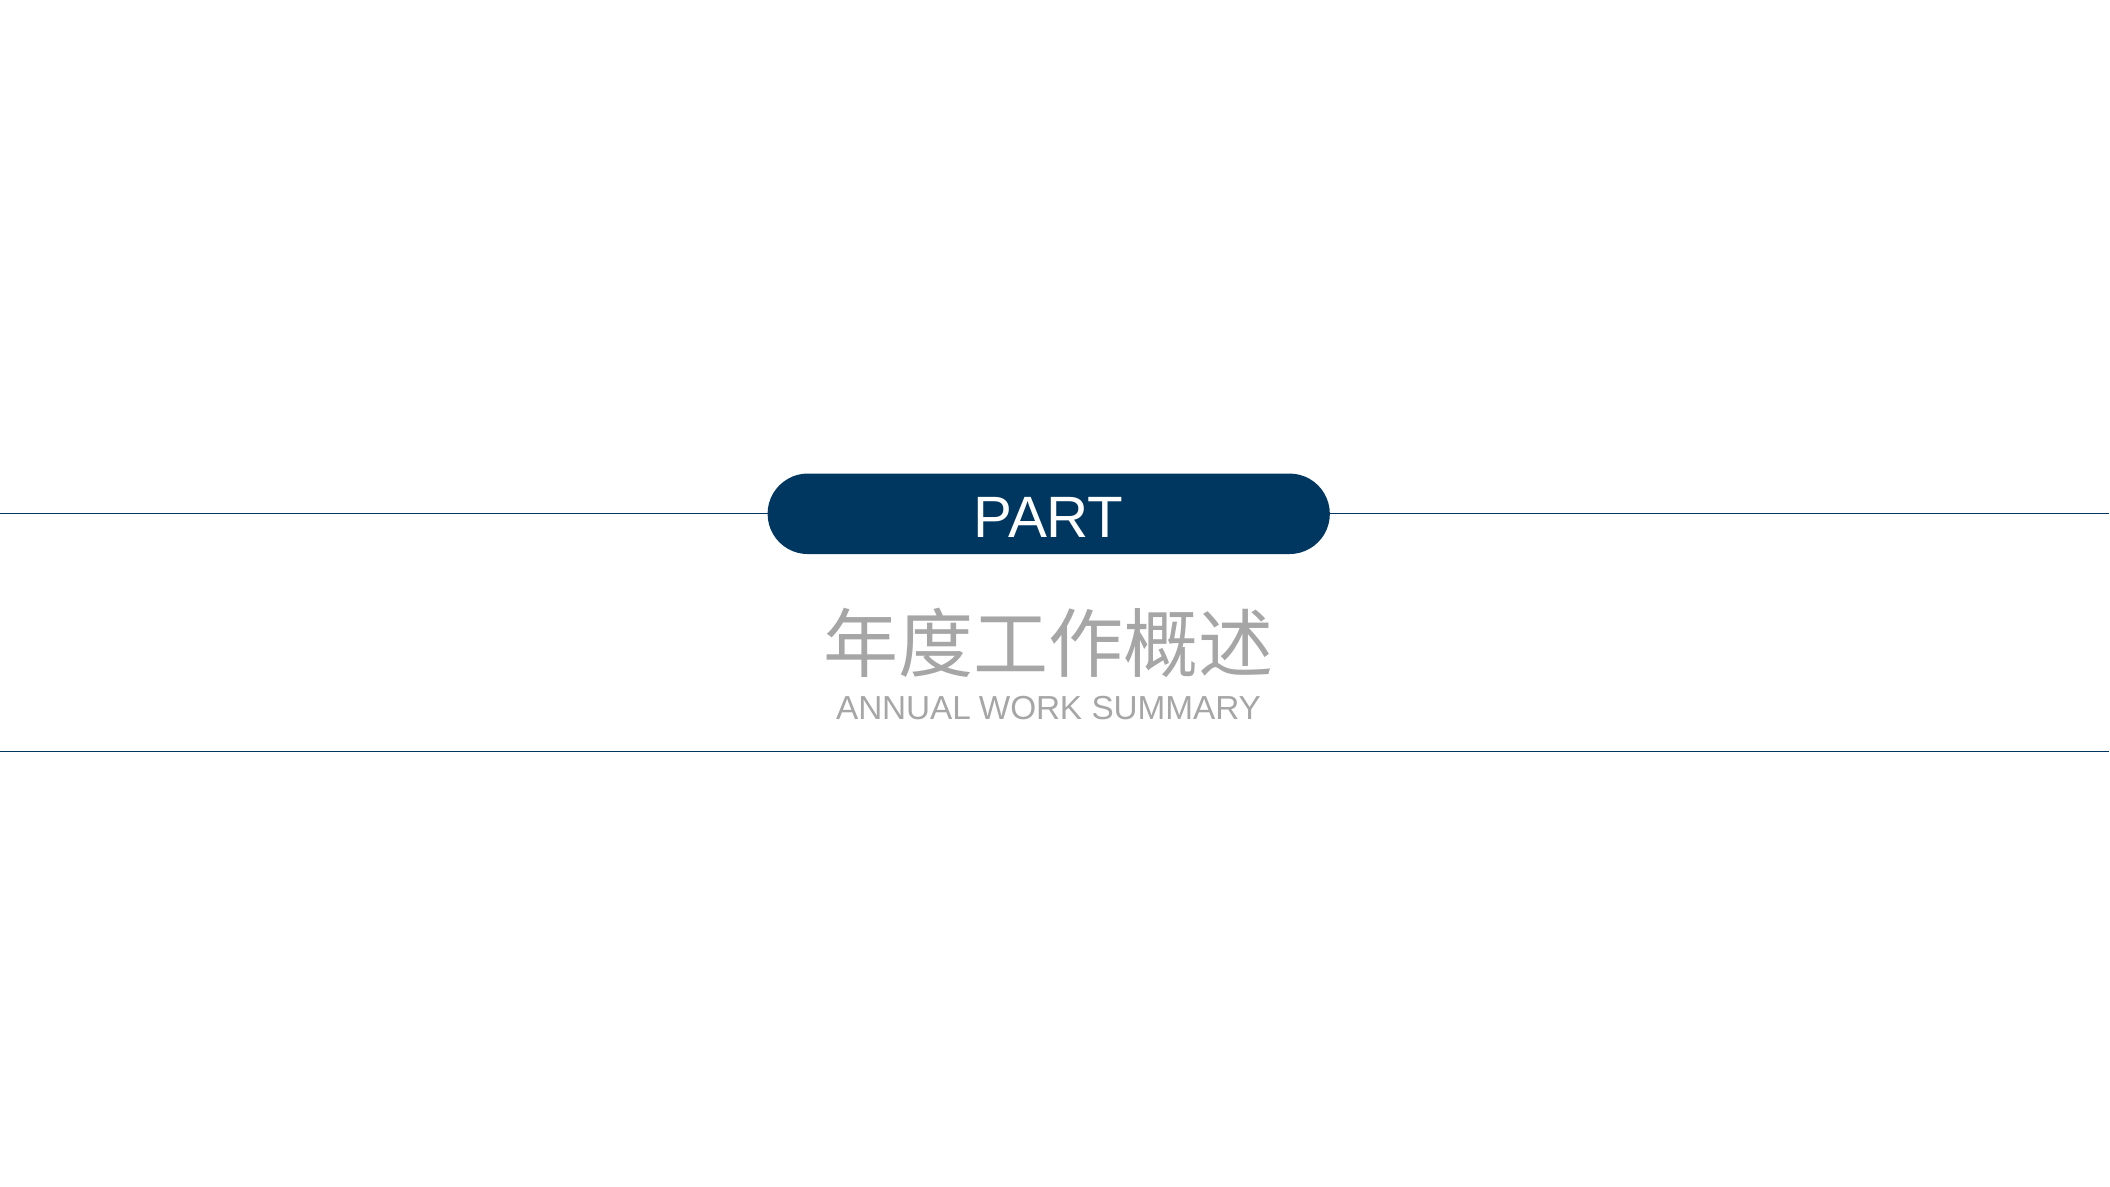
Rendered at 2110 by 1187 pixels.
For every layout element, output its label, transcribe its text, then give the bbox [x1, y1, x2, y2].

text_box PART [767, 473, 1330, 513]
text_box PART [767, 514, 1330, 555]
